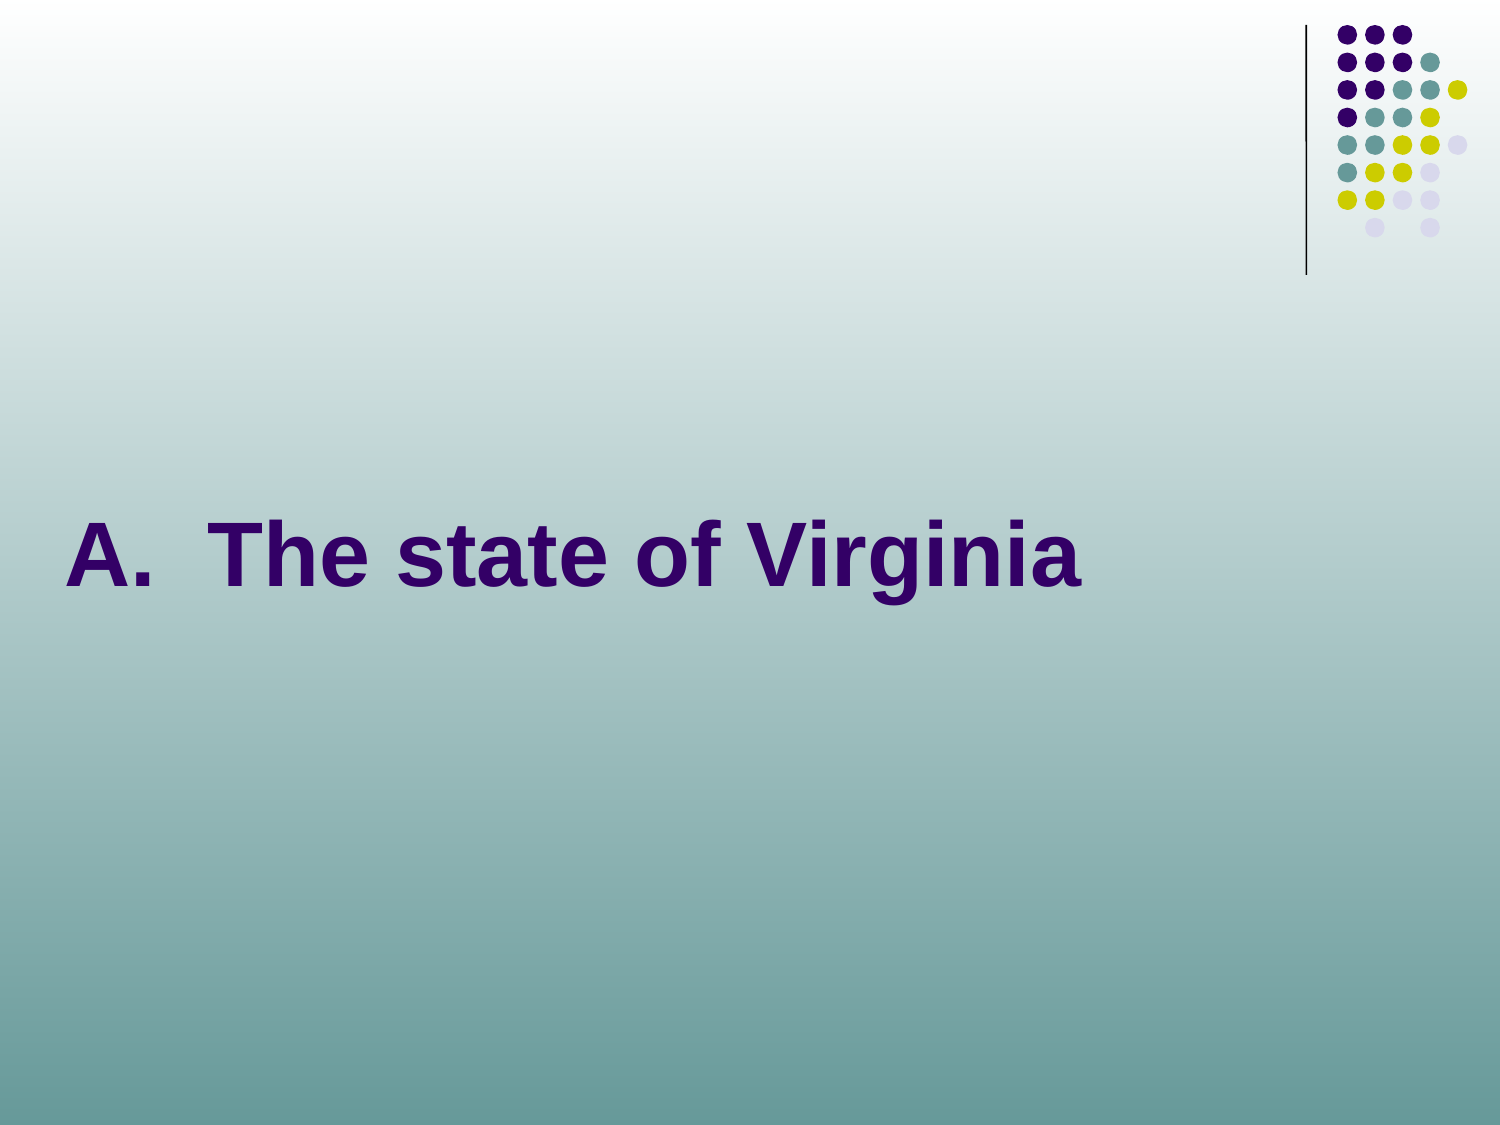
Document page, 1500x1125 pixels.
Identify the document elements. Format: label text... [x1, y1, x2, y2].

text_box A. The state of Virginia [50, 487, 1363, 613]
